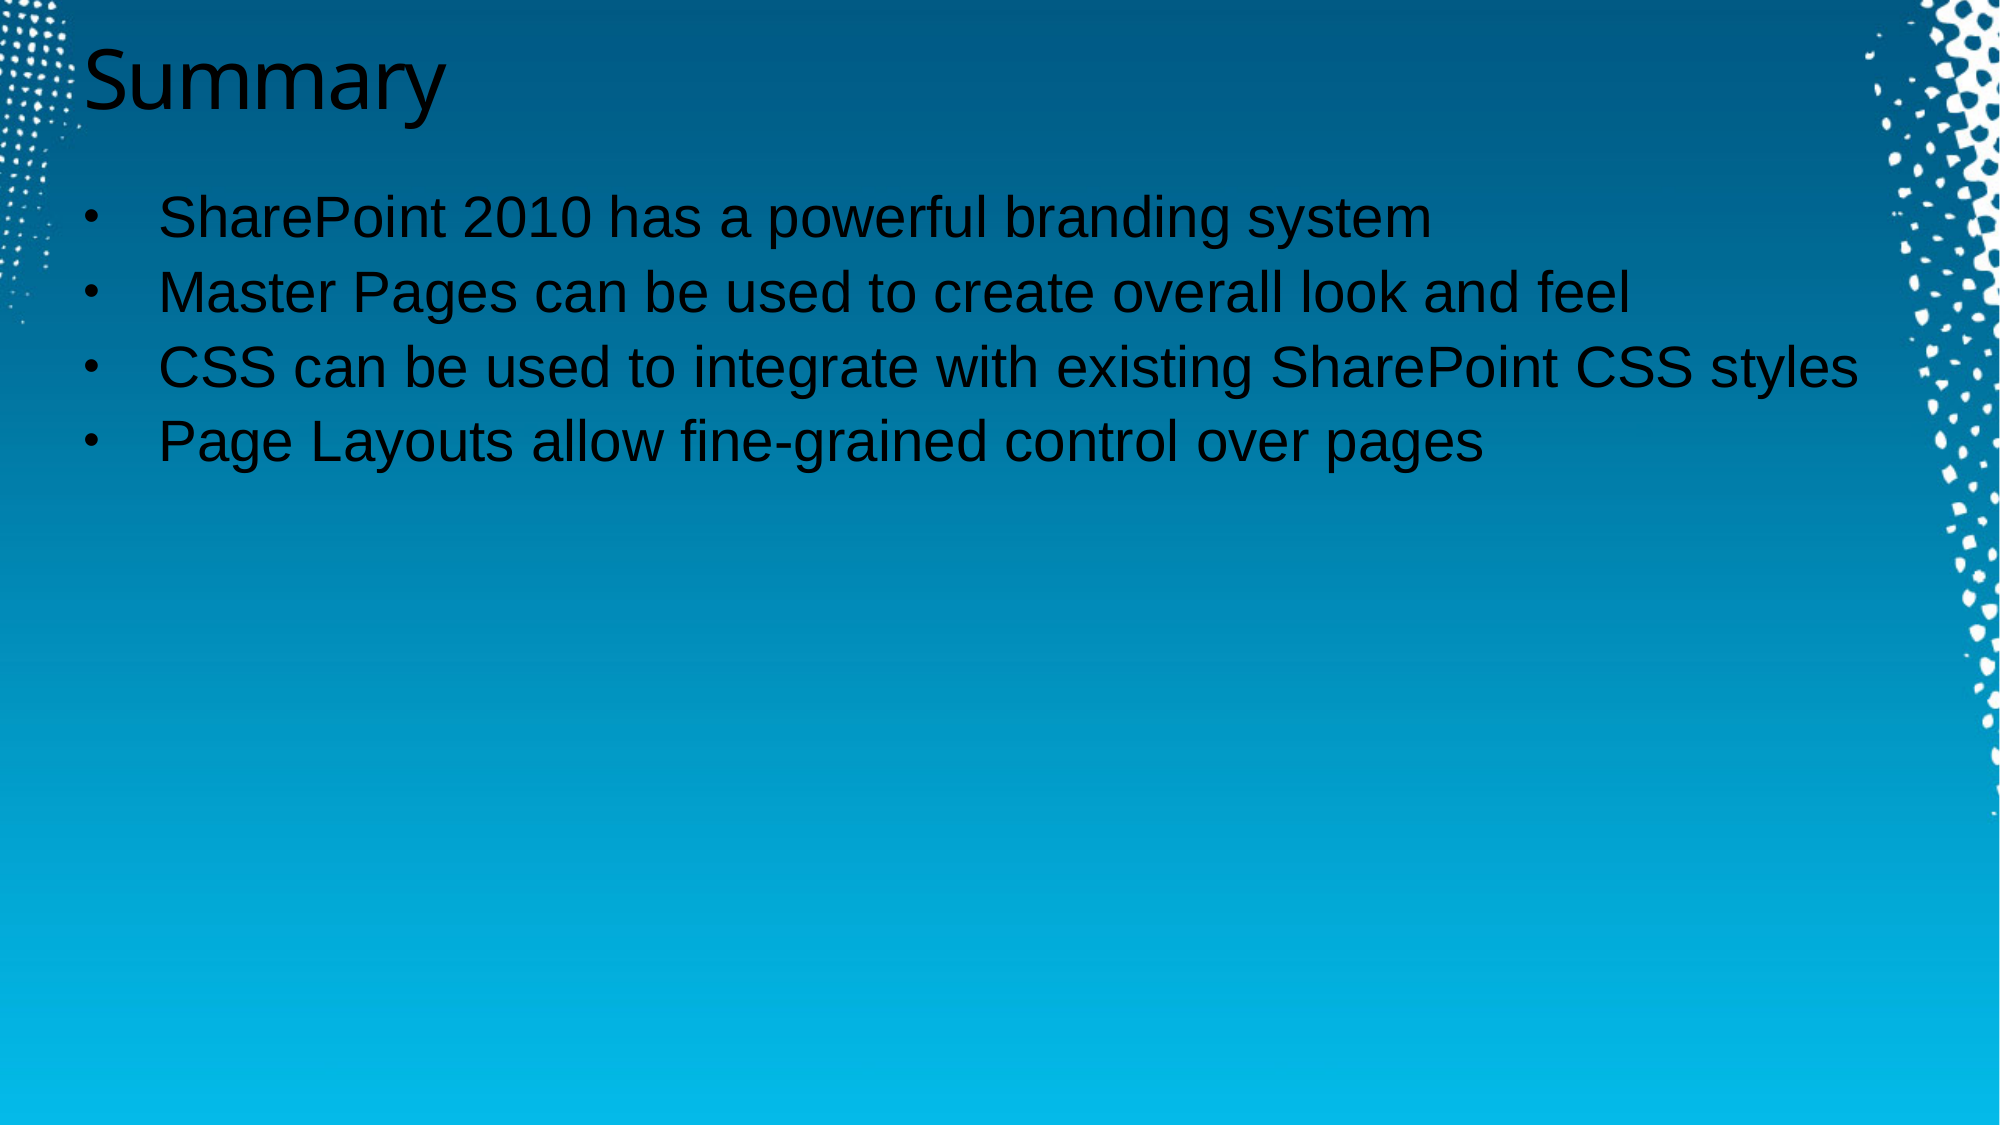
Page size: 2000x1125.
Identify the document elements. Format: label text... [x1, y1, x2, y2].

picture [1929, 27, 1945, 45]
picture [1942, 465, 1958, 483]
picture [1963, 589, 1976, 607]
picture [33, 0, 42, 10]
picture [10, 69, 17, 78]
picture [1978, 517, 1987, 527]
picture [58, 32, 66, 41]
picture [1946, 155, 1961, 167]
picture [1917, 109, 1924, 119]
picture [1932, 235, 1943, 241]
picture [1922, 200, 1934, 207]
picture [1935, 0, 2000, 306]
picture [1946, 525, 1956, 533]
picture [9, 84, 15, 91]
picture [1935, 379, 1948, 391]
picture [56, 47, 64, 55]
picture [33, 88, 42, 97]
picture [1984, 349, 1992, 357]
picture [41, 59, 48, 67]
picture [1992, 438, 2000, 448]
picture [24, 72, 32, 79]
picture [1955, 557, 1965, 573]
picture [1957, 187, 1971, 200]
picture [16, 143, 21, 151]
picture [1979, 657, 1995, 676]
picture [1991, 637, 2000, 652]
picture [42, 31, 53, 39]
picture [1917, 308, 1929, 326]
picture [43, 42, 49, 53]
picture [1921, 0, 1934, 8]
picture [0, 24, 9, 33]
picture [1889, 152, 1901, 166]
picture [1928, 399, 1939, 415]
picture [1925, 87, 1941, 99]
picture [29, 27, 38, 38]
picture [1948, 413, 1958, 424]
picture [1920, 257, 1932, 264]
picture [18, 0, 29, 6]
picture [6, 97, 12, 105]
picture [30, 14, 40, 23]
picture [3, 10, 11, 18]
picture [1980, 460, 1987, 469]
picture [1991, 747, 2000, 765]
picture [26, 57, 34, 68]
picture [1983, 404, 1992, 414]
picture [1988, 691, 2000, 709]
picture [11, 55, 21, 64]
picture [1914, 164, 1923, 177]
picture [1994, 382, 2000, 391]
picture [1990, 492, 2000, 505]
picture [1972, 312, 1985, 322]
picture [18, 13, 26, 19]
picture [1974, 683, 1985, 694]
picture [1958, 445, 1968, 460]
picture [1963, 335, 1972, 344]
picture [1945, 213, 1955, 220]
picture [13, 41, 25, 49]
picture [1972, 570, 1986, 583]
picture [1969, 625, 1985, 642]
picture [31, 131, 37, 138]
picture [1973, 368, 1982, 380]
picture [1955, 246, 1965, 256]
picture [16, 22, 23, 34]
picture [38, 74, 47, 80]
picture [1935, 177, 1945, 189]
picture [1925, 141, 1935, 155]
picture [47, 0, 57, 10]
picture [1993, 321, 2000, 339]
picture [1950, 359, 1960, 366]
list SharePoint 2010 has a powerful branding system Master Pages can be used to create overall look and feel CSS can be used to integrate with existing SharePoint CSS styles Page Layouts allow fine-grained control over pages [83, 187, 1917, 563]
picture [1968, 481, 1978, 492]
picture [1963, 535, 1977, 550]
picture [1963, 278, 1976, 291]
picture [1935, 431, 1946, 449]
picture [33, 116, 40, 124]
picture [1942, 269, 1953, 276]
picture [1960, 392, 1970, 403]
picture [1941, 324, 1952, 332]
picture [28, 42, 36, 53]
picture [1995, 582, 2000, 595]
picture [1952, 502, 1967, 516]
picture [0, 155, 5, 163]
picture [1953, 301, 1962, 312]
picture [54, 76, 60, 83]
picture [34, 101, 43, 111]
picture [1982, 714, 1993, 729]
picture [1938, 122, 1950, 133]
picture [1988, 547, 2000, 561]
picture [1970, 426, 1980, 436]
picture [45, 16, 55, 24]
picture [17, 129, 23, 136]
picture [55, 62, 62, 69]
title Summary [83, 37, 1917, 129]
picture [1919, 367, 1930, 378]
picture [0, 40, 9, 45]
picture [1981, 604, 2000, 620]
picture [1930, 291, 1941, 297]
picture [1926, 344, 1939, 358]
